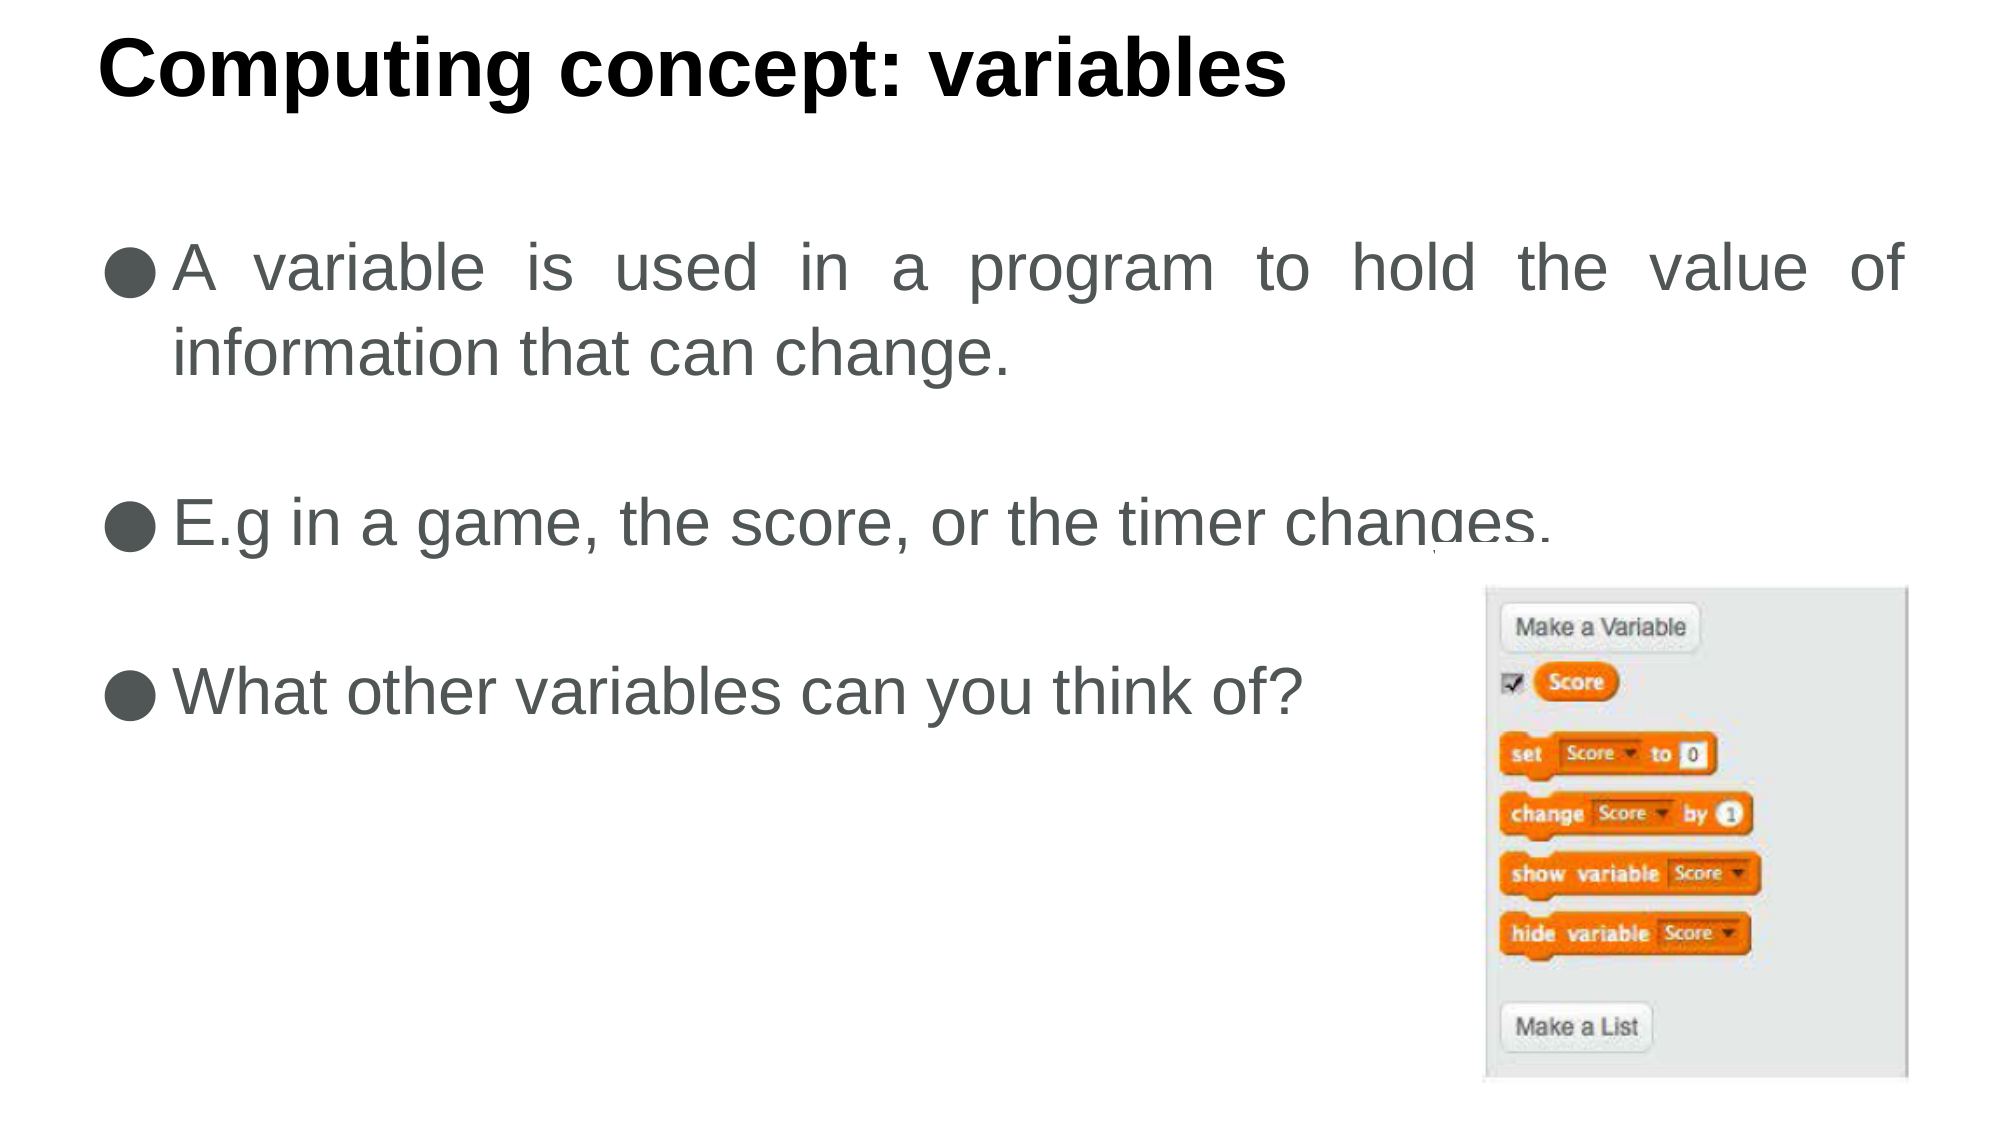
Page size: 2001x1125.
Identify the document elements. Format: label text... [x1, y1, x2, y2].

text_box Computing concept: variables A variable is used in a program to hold the value of information that can change. E.g in a game, the score, or the timer changes. What other variables can you think of? [82, 0, 1922, 759]
picture [1434, 542, 1982, 1113]
